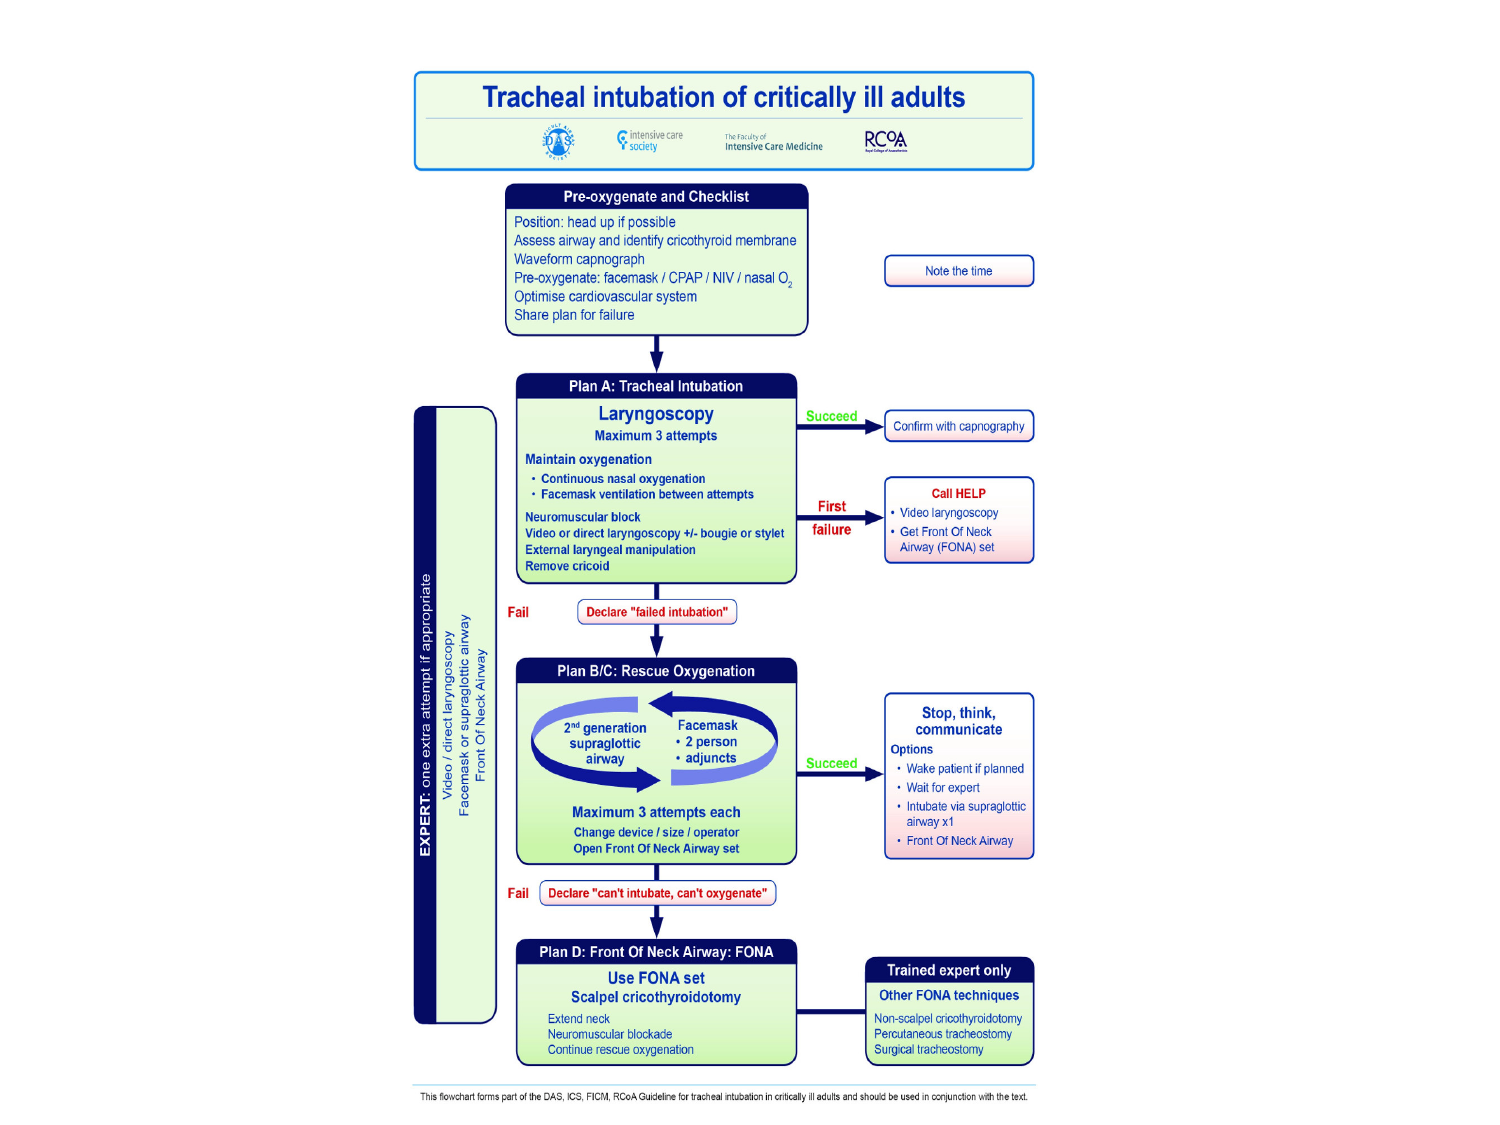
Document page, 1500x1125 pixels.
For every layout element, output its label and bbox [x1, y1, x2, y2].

list [100, 44, 1348, 1125]
